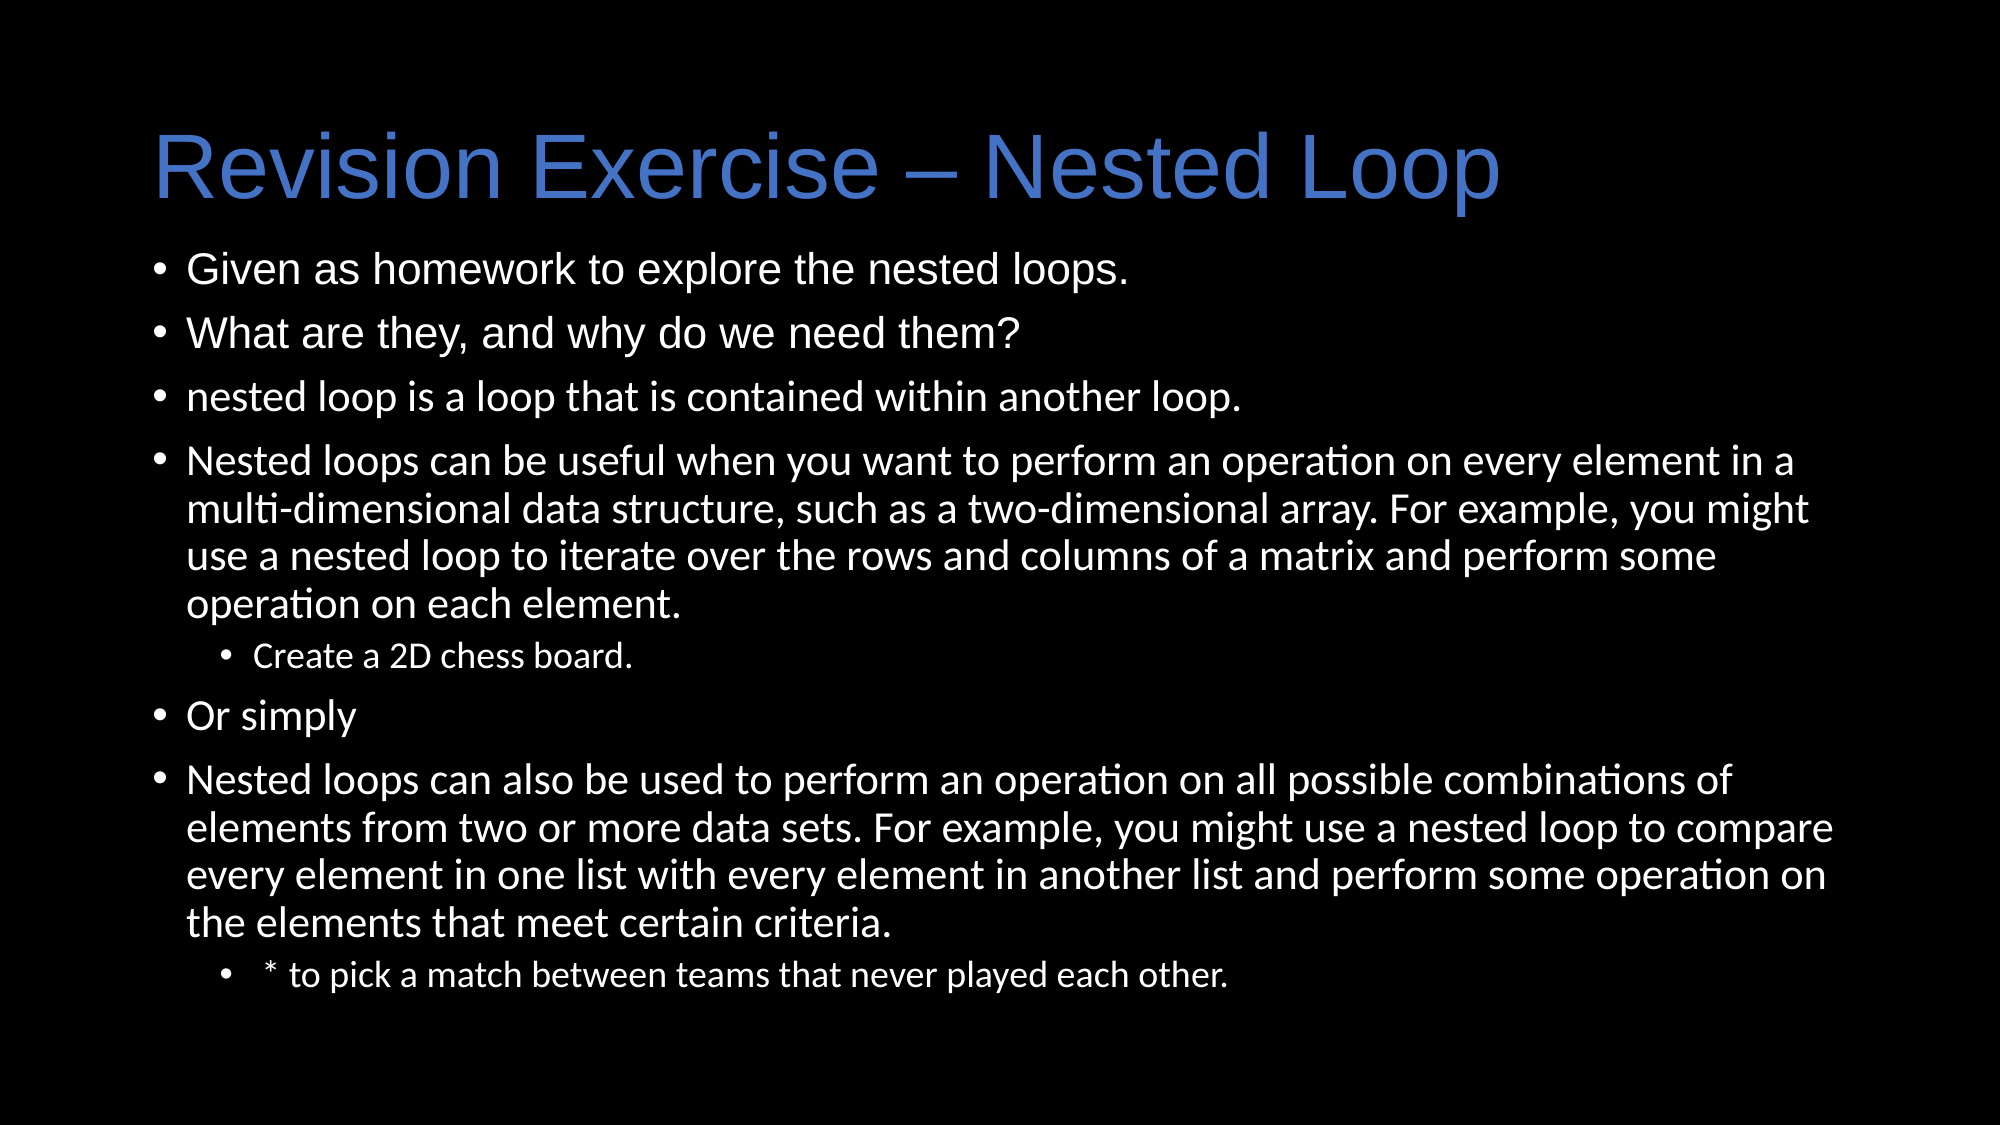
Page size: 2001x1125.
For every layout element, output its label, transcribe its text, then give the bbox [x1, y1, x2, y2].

list Given as homework to explore the nested loops. What are they, and why do we need them? nested loop is a loop that is contained within another loop. Nested loops can be useful when you want to perform an operation on every element in a multi-dimensional data structure, such as a two-dimensional array. For example, you might use a nested loop to iterate over the rows and columns of a matrix and perform some operation on each element. Create a 2D chess board. Or simply Nested loops can also be used to perform an operation on all possible combinations of elements from two or more data sets. For example, you might use a nested loop to compare every element in one list with every element in another list and perform some operation on the elements that meet certain criteria. * to pick a match between teams that never played each other. [137, 239, 1863, 1014]
title Revision Exercise – Nested Loop [137, 59, 1863, 239]
